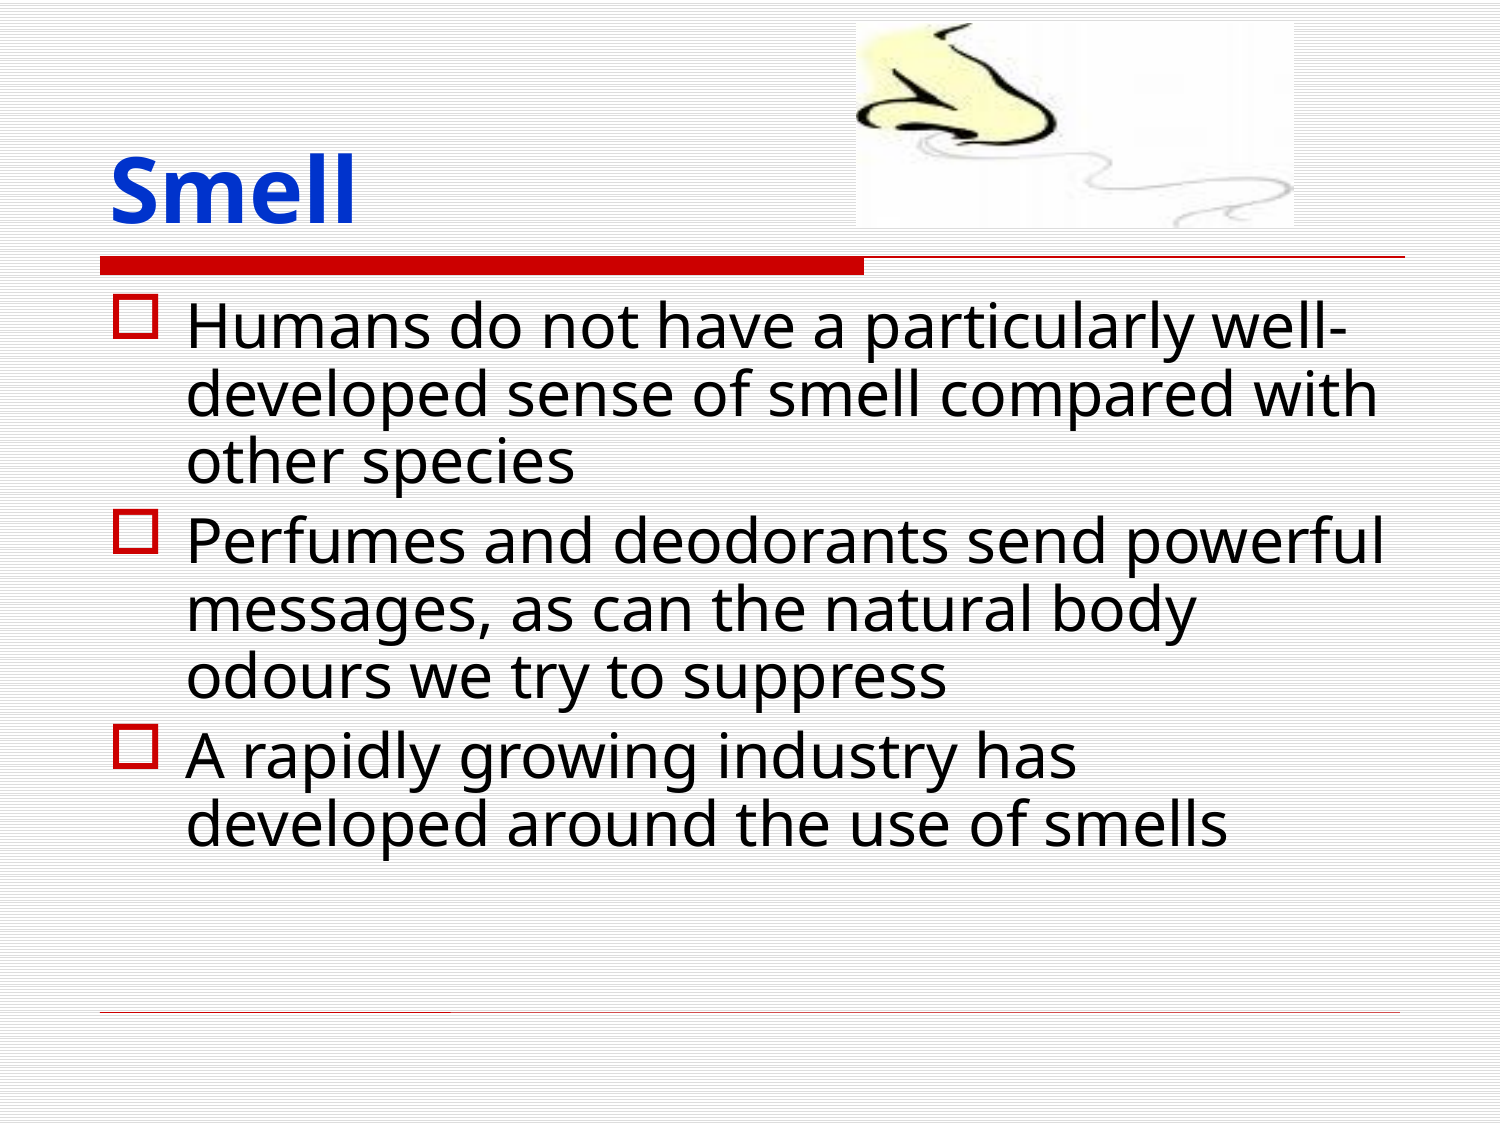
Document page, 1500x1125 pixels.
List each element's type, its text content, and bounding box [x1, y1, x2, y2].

picture [855, 23, 1294, 228]
list Humans do not have a particularly well-developed sense of smell compared with other species Perfumes and deodorants send powerful messages, as can the natural body odours we try to suppress A rapidly growing industry has developed around the use of smells [92, 287, 1406, 988]
title Smell [93, 49, 1407, 250]
